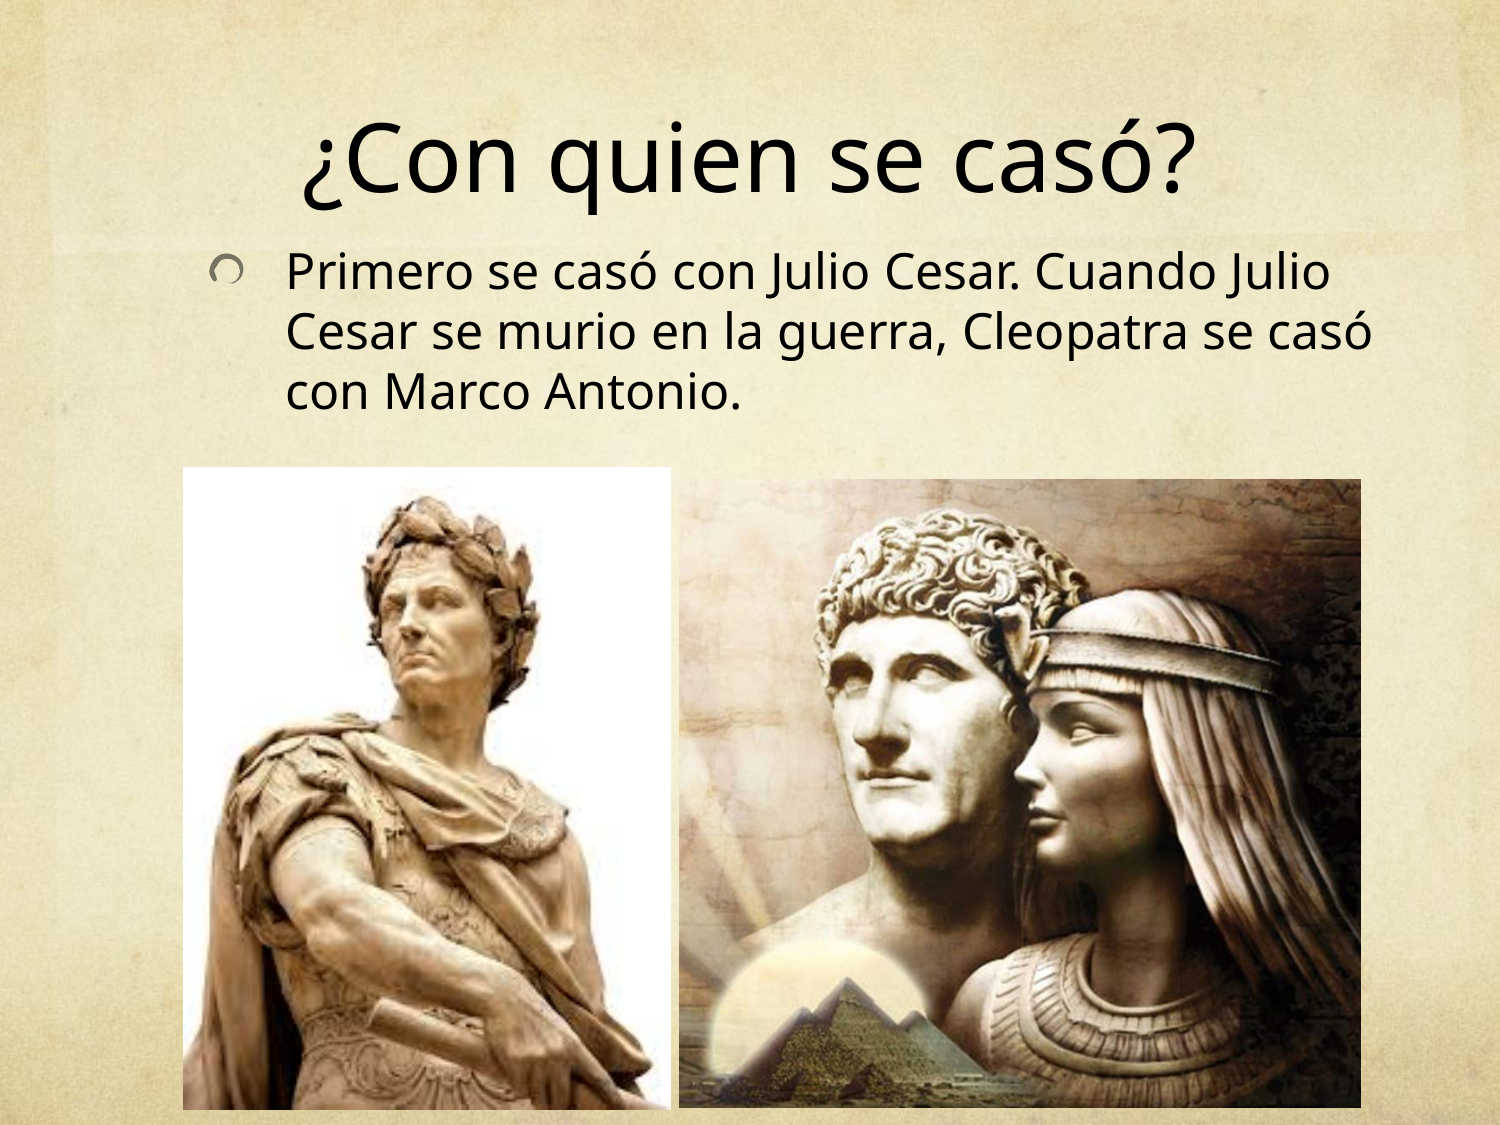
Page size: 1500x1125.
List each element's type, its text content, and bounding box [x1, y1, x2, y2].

picture [0, 0, 1500, 1125]
list Primero se casó con Julio Cesar. Cuando Julio Cesar se murio en la guerra, Cleopatra se casó con Marco Antonio. [194, 231, 1395, 898]
title ¿Con quien se casó? [150, 82, 1350, 225]
